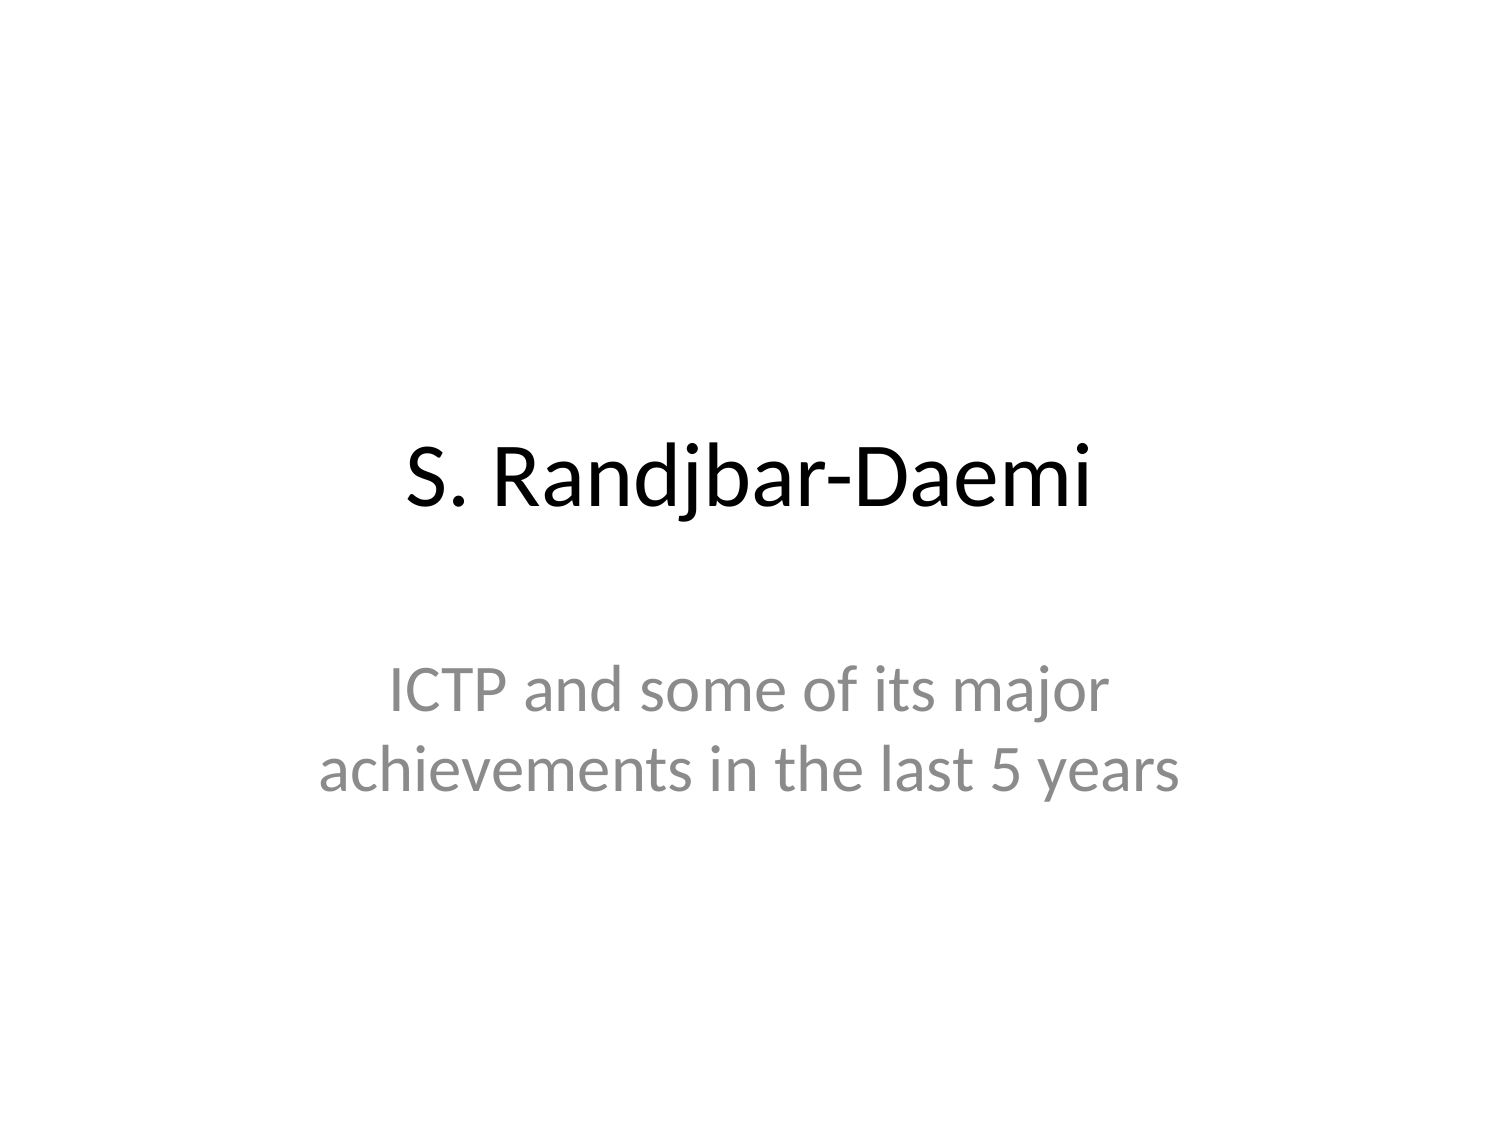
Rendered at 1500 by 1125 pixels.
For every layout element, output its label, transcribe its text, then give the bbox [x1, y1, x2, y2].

subtitle ICTP and some of its major achievements in the last 5 years [225, 637, 1275, 925]
title S. Randjbar-Daemi [112, 349, 1388, 591]
